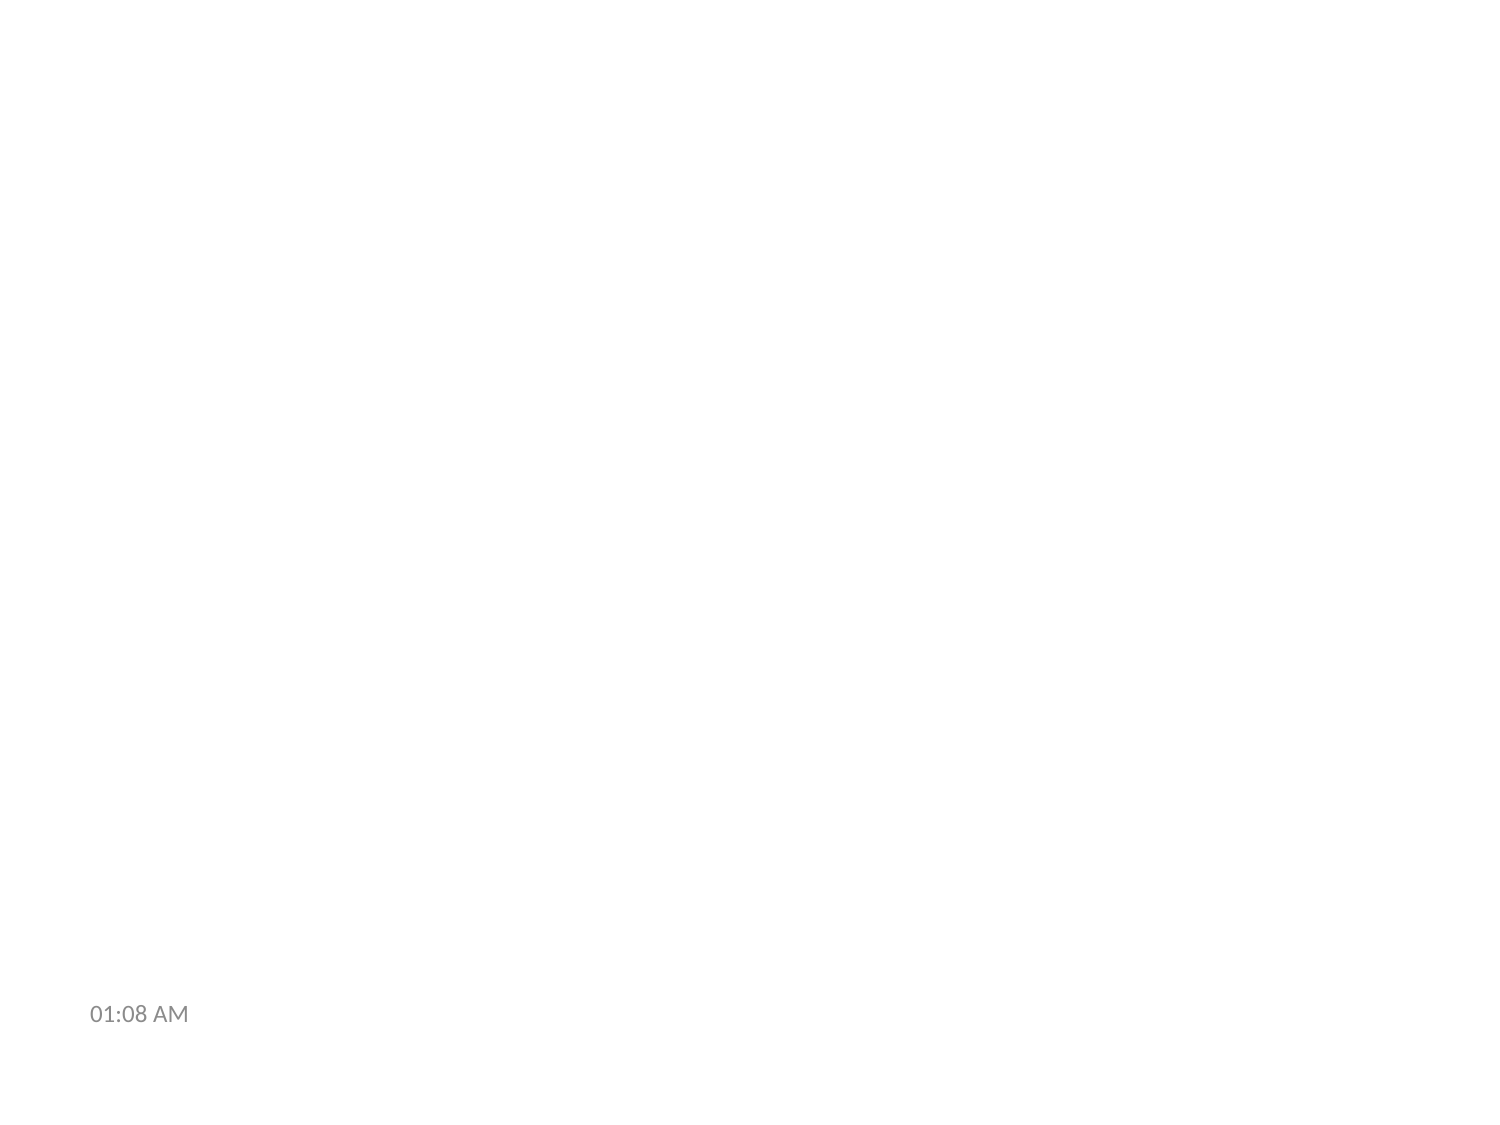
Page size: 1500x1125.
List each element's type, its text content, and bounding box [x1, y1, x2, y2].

text_box 3:35 PM [75, 982, 425, 1043]
